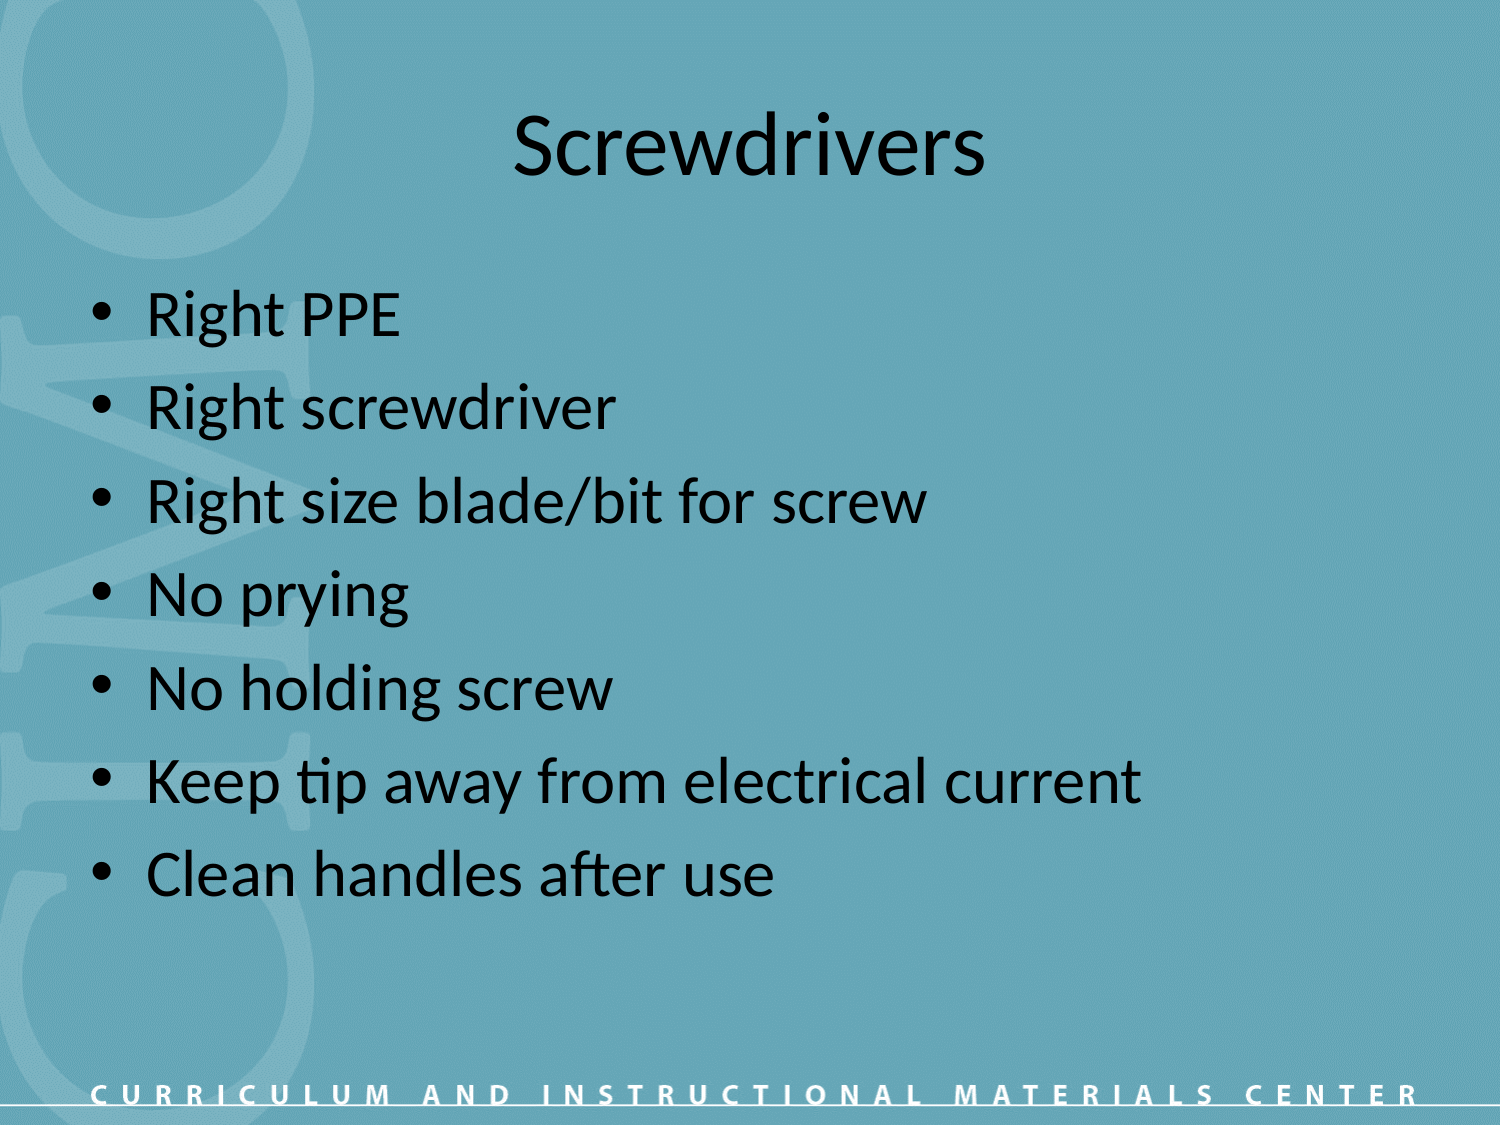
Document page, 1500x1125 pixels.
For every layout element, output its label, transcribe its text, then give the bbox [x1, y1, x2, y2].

title Screwdrivers [75, 45, 1425, 233]
list Right PPE Right screwdriver Right size blade/bit for screw No prying No holding screw Keep tip away from electrical current Clean handles after use [75, 262, 1425, 1005]
